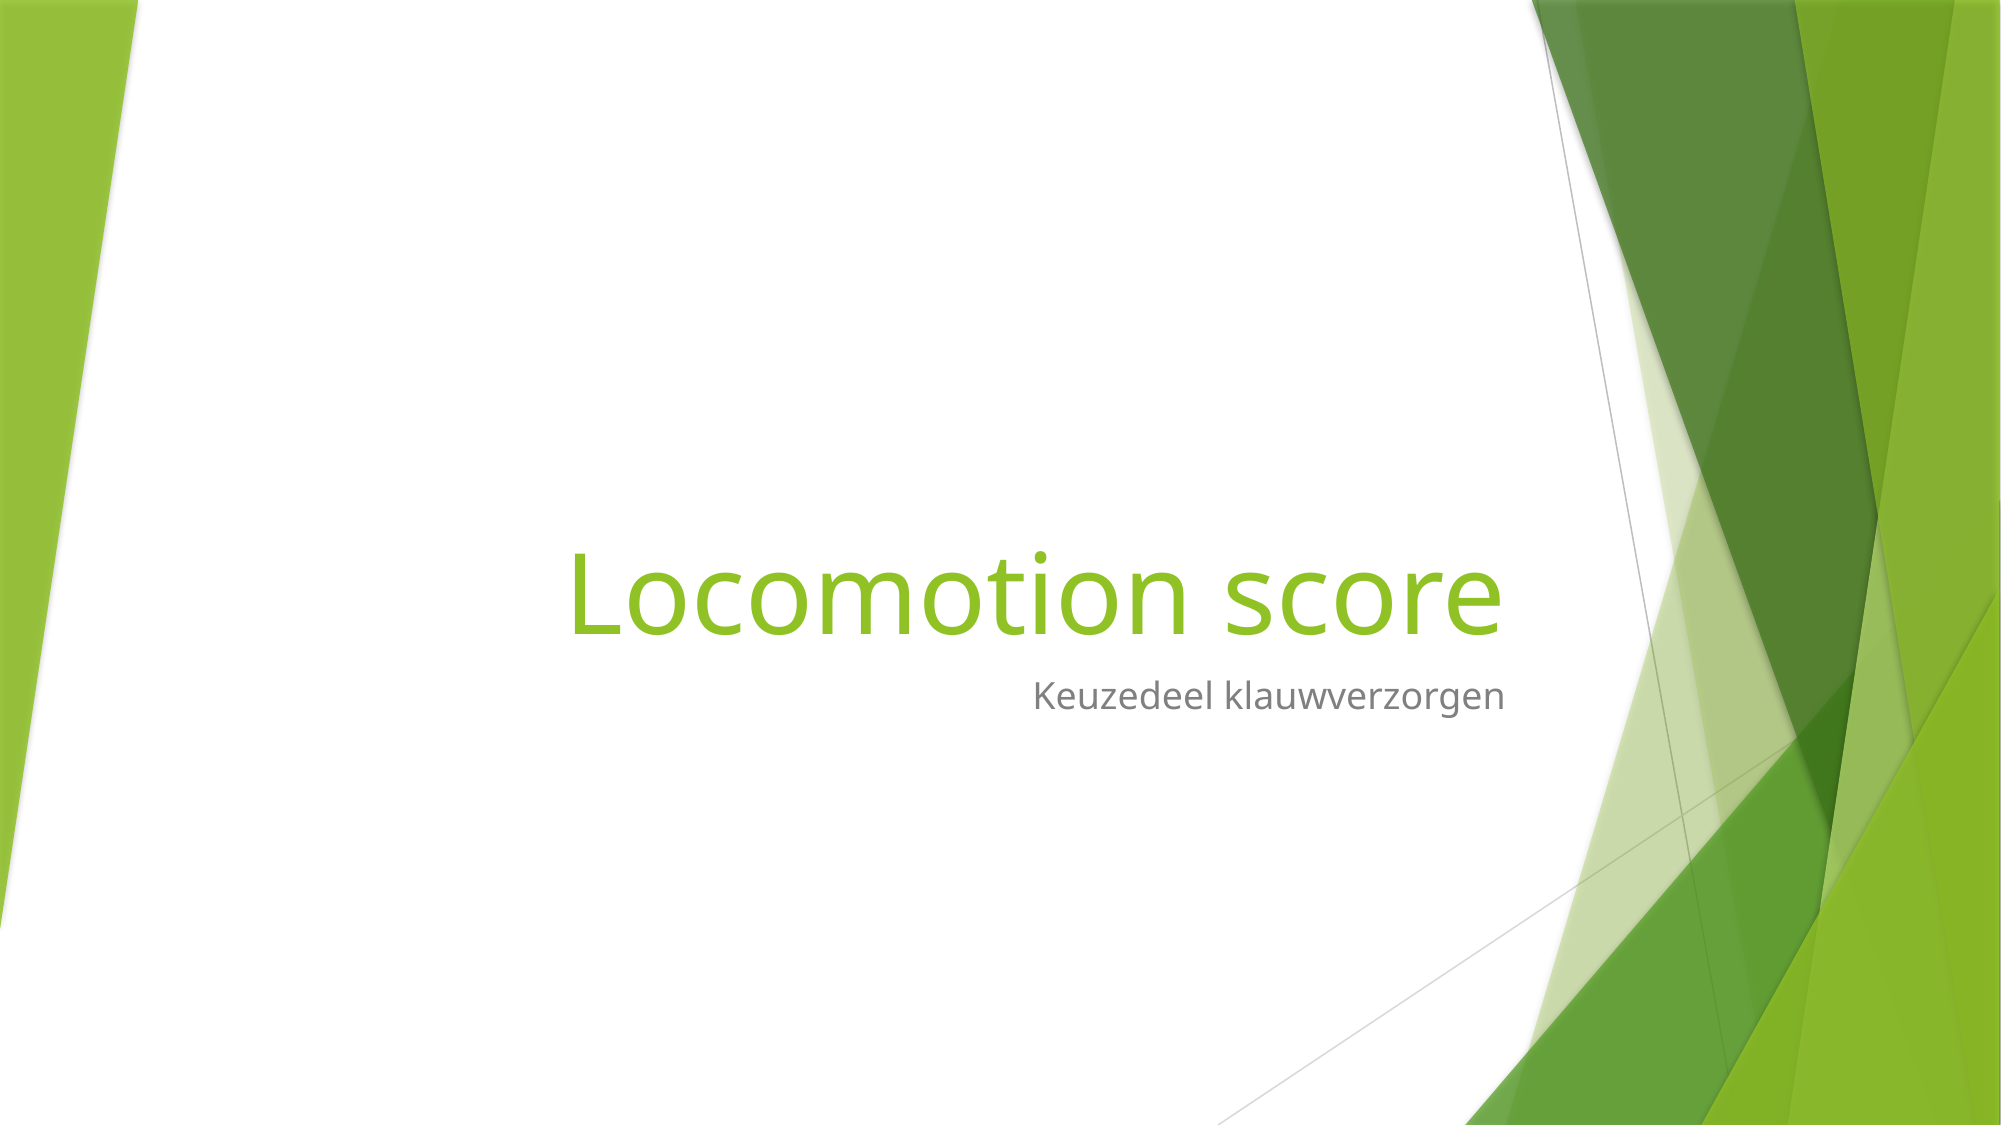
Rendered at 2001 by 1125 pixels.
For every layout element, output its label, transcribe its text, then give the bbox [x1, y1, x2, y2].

title Locomotion score [247, 394, 1522, 664]
subtitle Keuzedeel klauwverzorgen [247, 664, 1522, 845]
